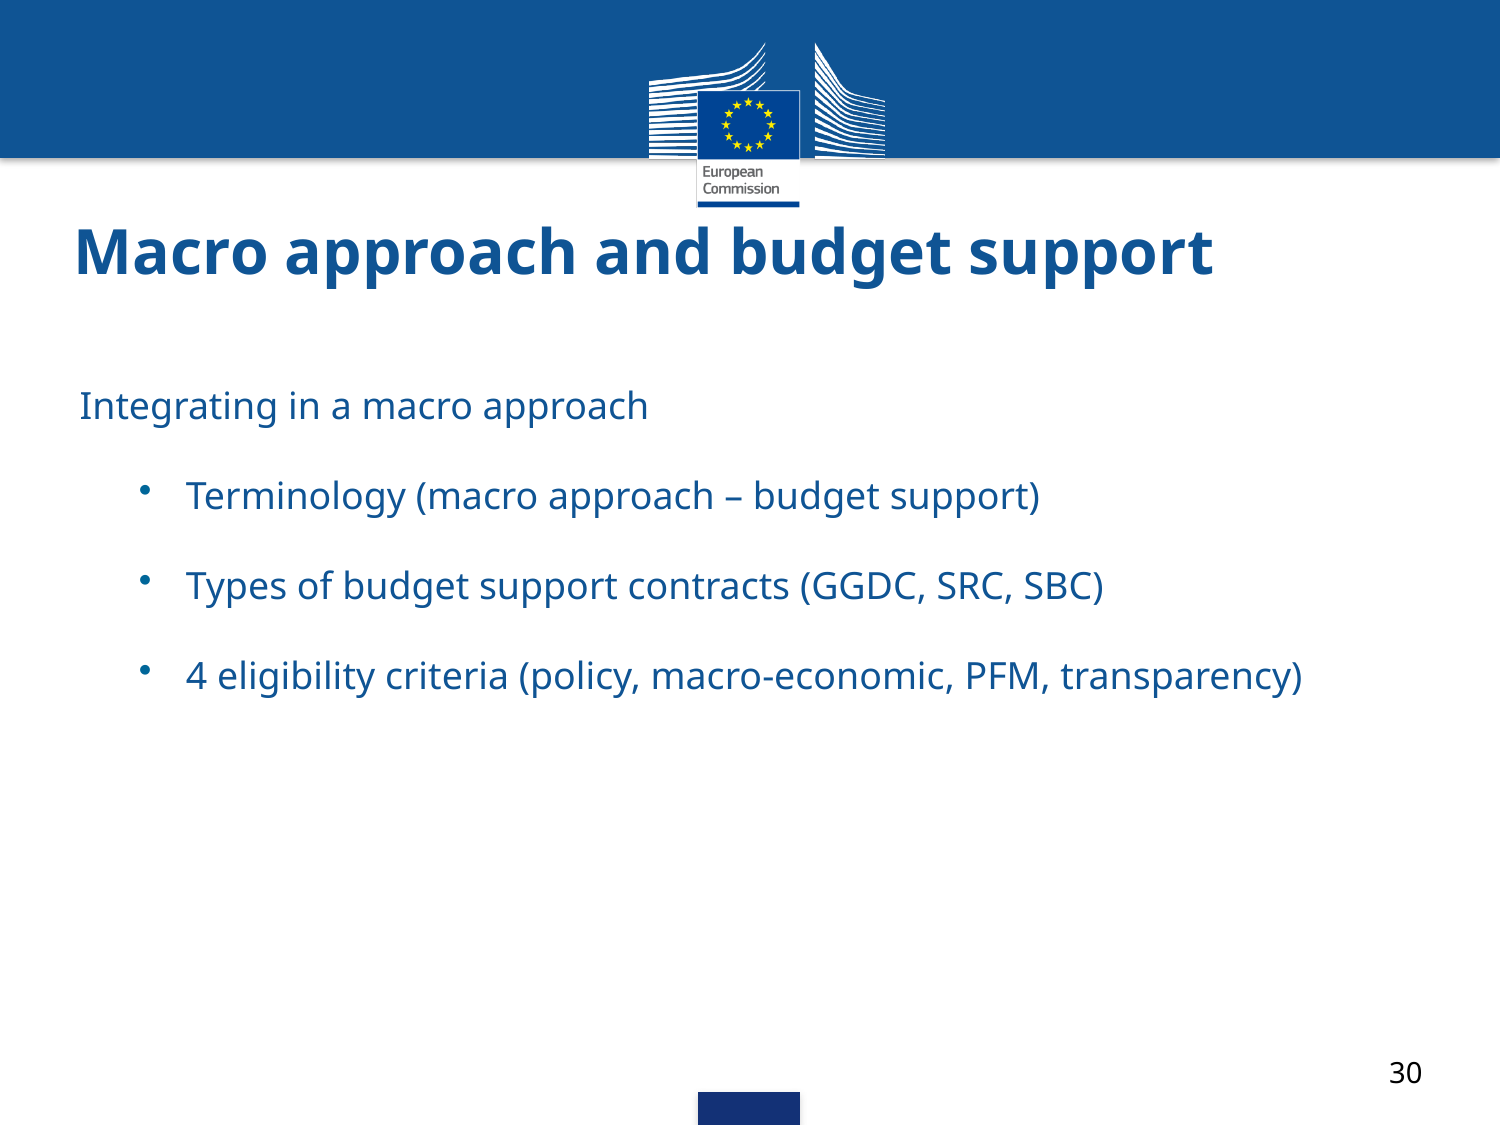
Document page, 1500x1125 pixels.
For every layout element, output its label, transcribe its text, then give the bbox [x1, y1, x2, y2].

text_box Integrating in a macro approach Terminology (macro approach – budget support) Types of budget support contracts (GGDC, SRC, SBC) 4 eligibility criteria (policy, macro-economic, PFM, transparency) [64, 374, 1359, 705]
picture [649, 42, 885, 148]
text_box 30 [1349, 1023, 1438, 1102]
title Macro approach and budget support [0, 148, 1438, 352]
